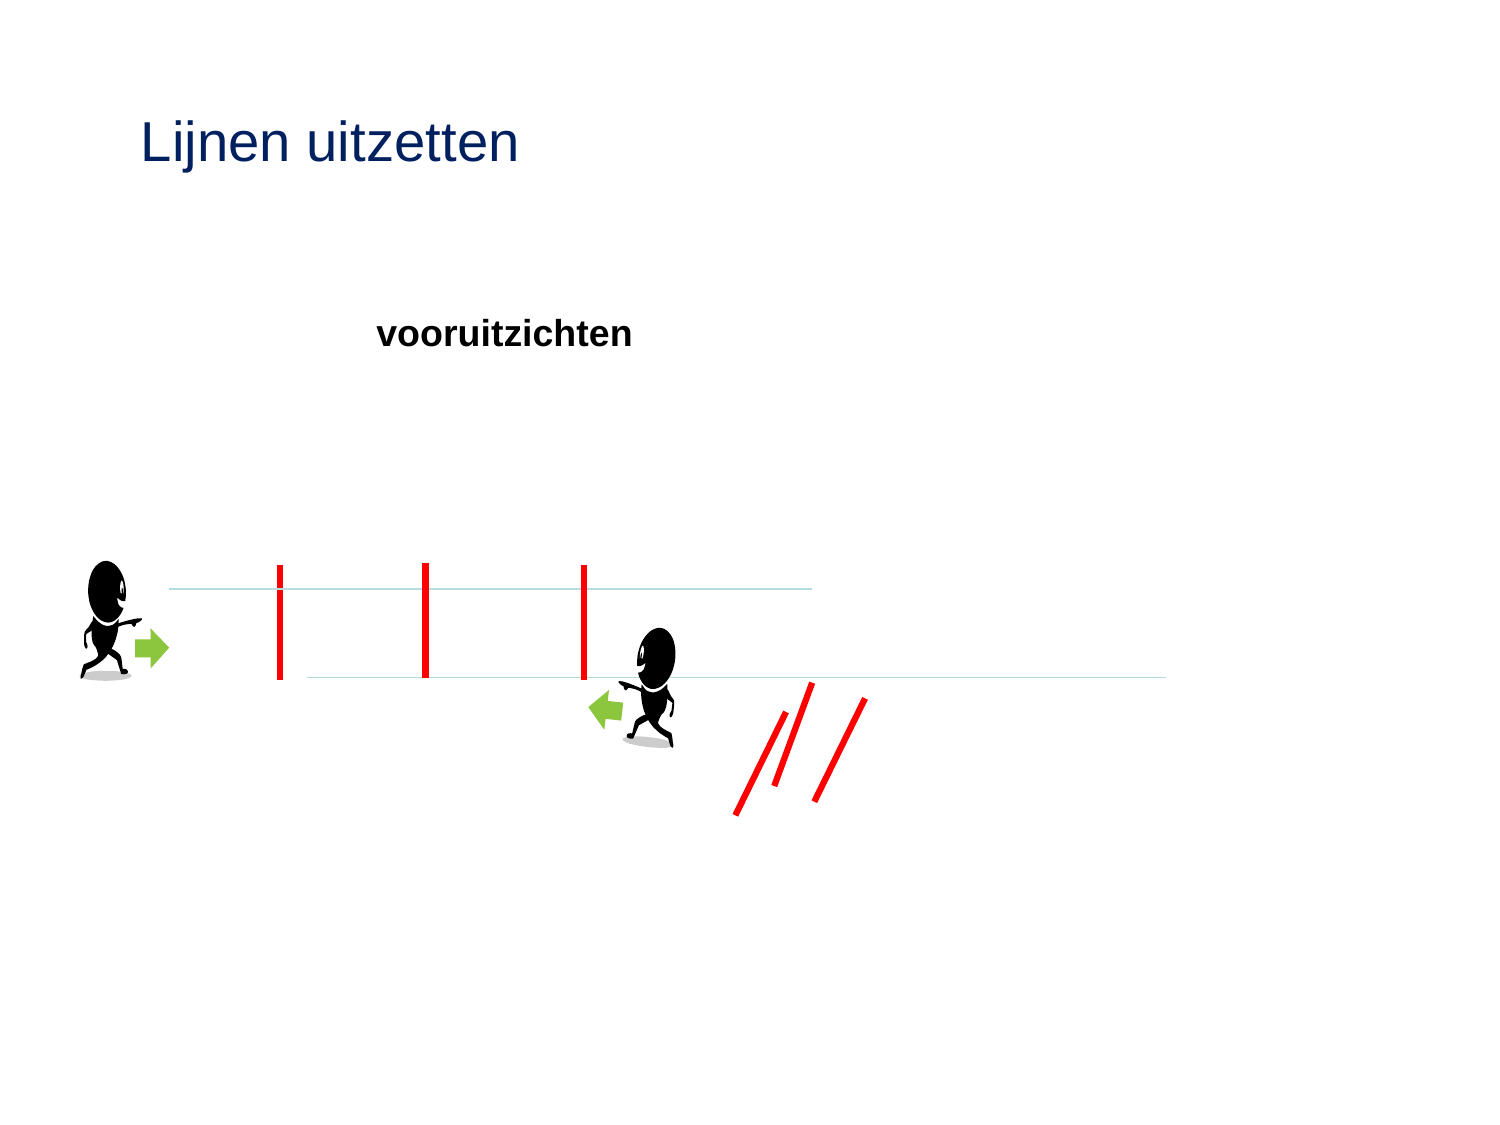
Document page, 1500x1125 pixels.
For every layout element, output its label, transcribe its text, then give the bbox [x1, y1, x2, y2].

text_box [814, 698, 866, 802]
text_box Lijnen uitzetten [126, 98, 535, 181]
picture [79, 560, 170, 682]
text_box vooruitzichten [361, 301, 648, 361]
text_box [773, 682, 813, 787]
picture [590, 625, 681, 746]
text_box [735, 711, 787, 816]
